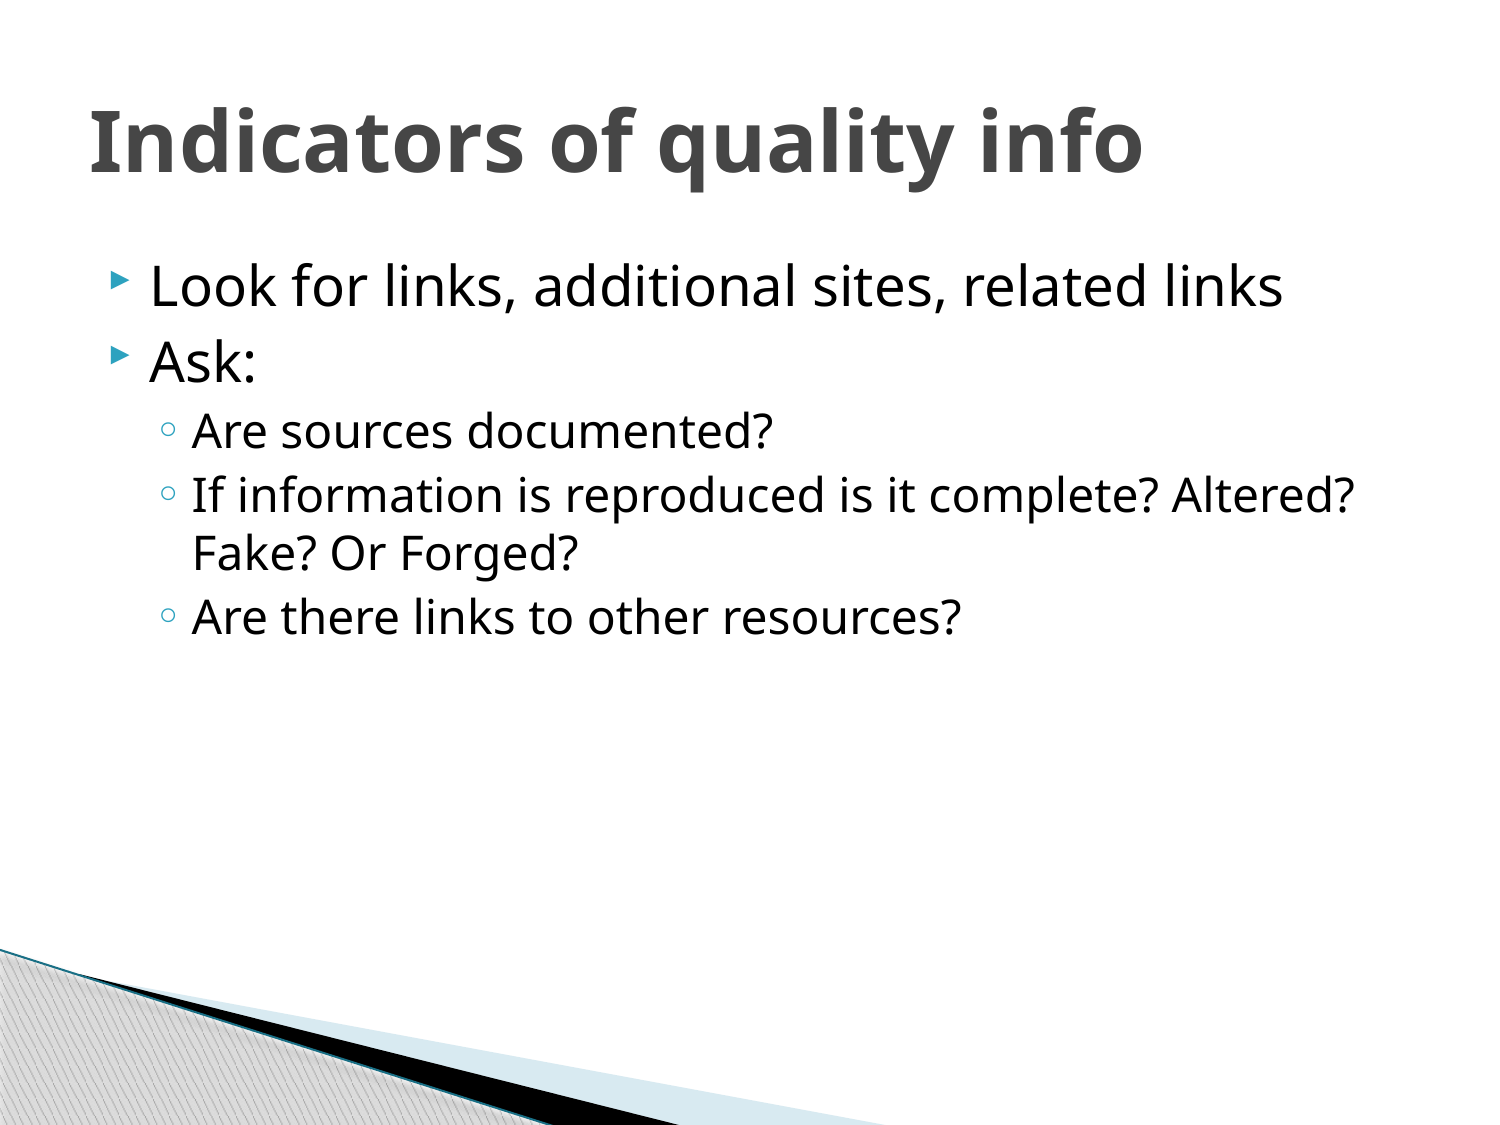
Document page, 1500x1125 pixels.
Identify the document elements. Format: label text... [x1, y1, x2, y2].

list Look for links, additional sites, related links Ask: Are sources documented? If information is reproduced is it complete? Altered? Fake? Or Forged? Are there links to other resources? [75, 243, 1425, 986]
title Indicators of quality info [75, 45, 1425, 233]
